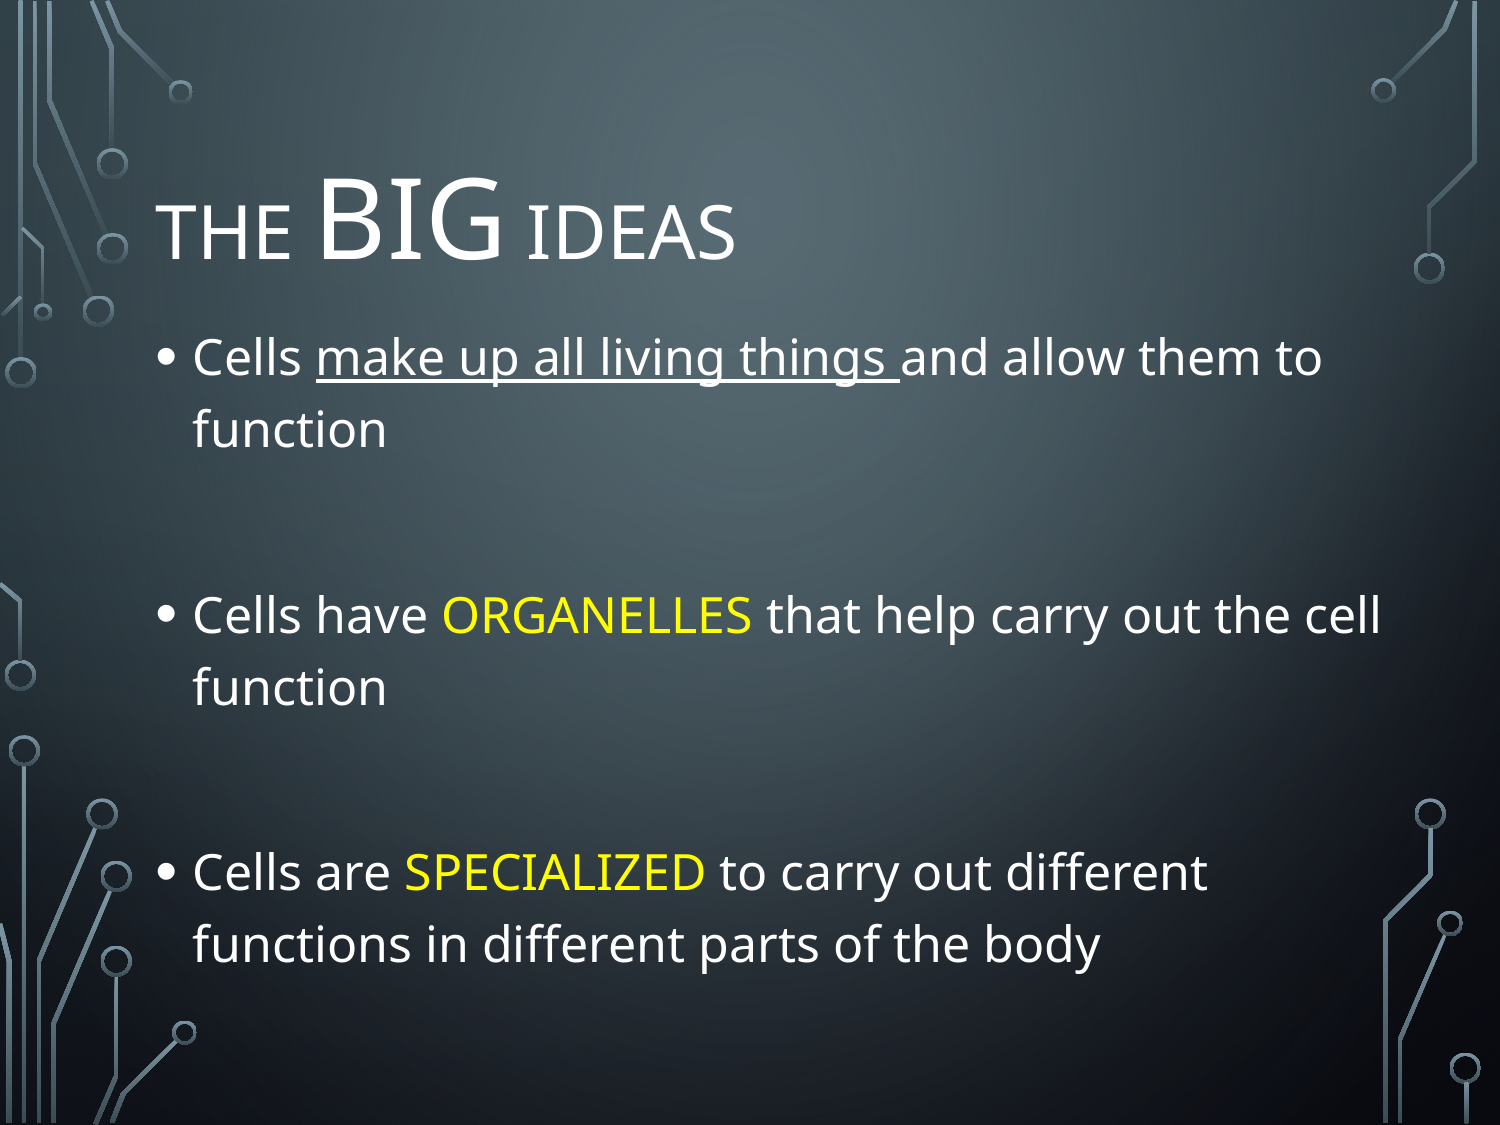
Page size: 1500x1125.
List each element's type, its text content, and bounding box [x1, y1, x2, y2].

title The BIG Ideas [140, 101, 1360, 225]
list Cells make up all living things and allow them to function Cells have ORGANELLES that help carry out the cell function Cells are SPECIALIZED to carry out different functions in different parts of the body [140, 225, 1425, 976]
